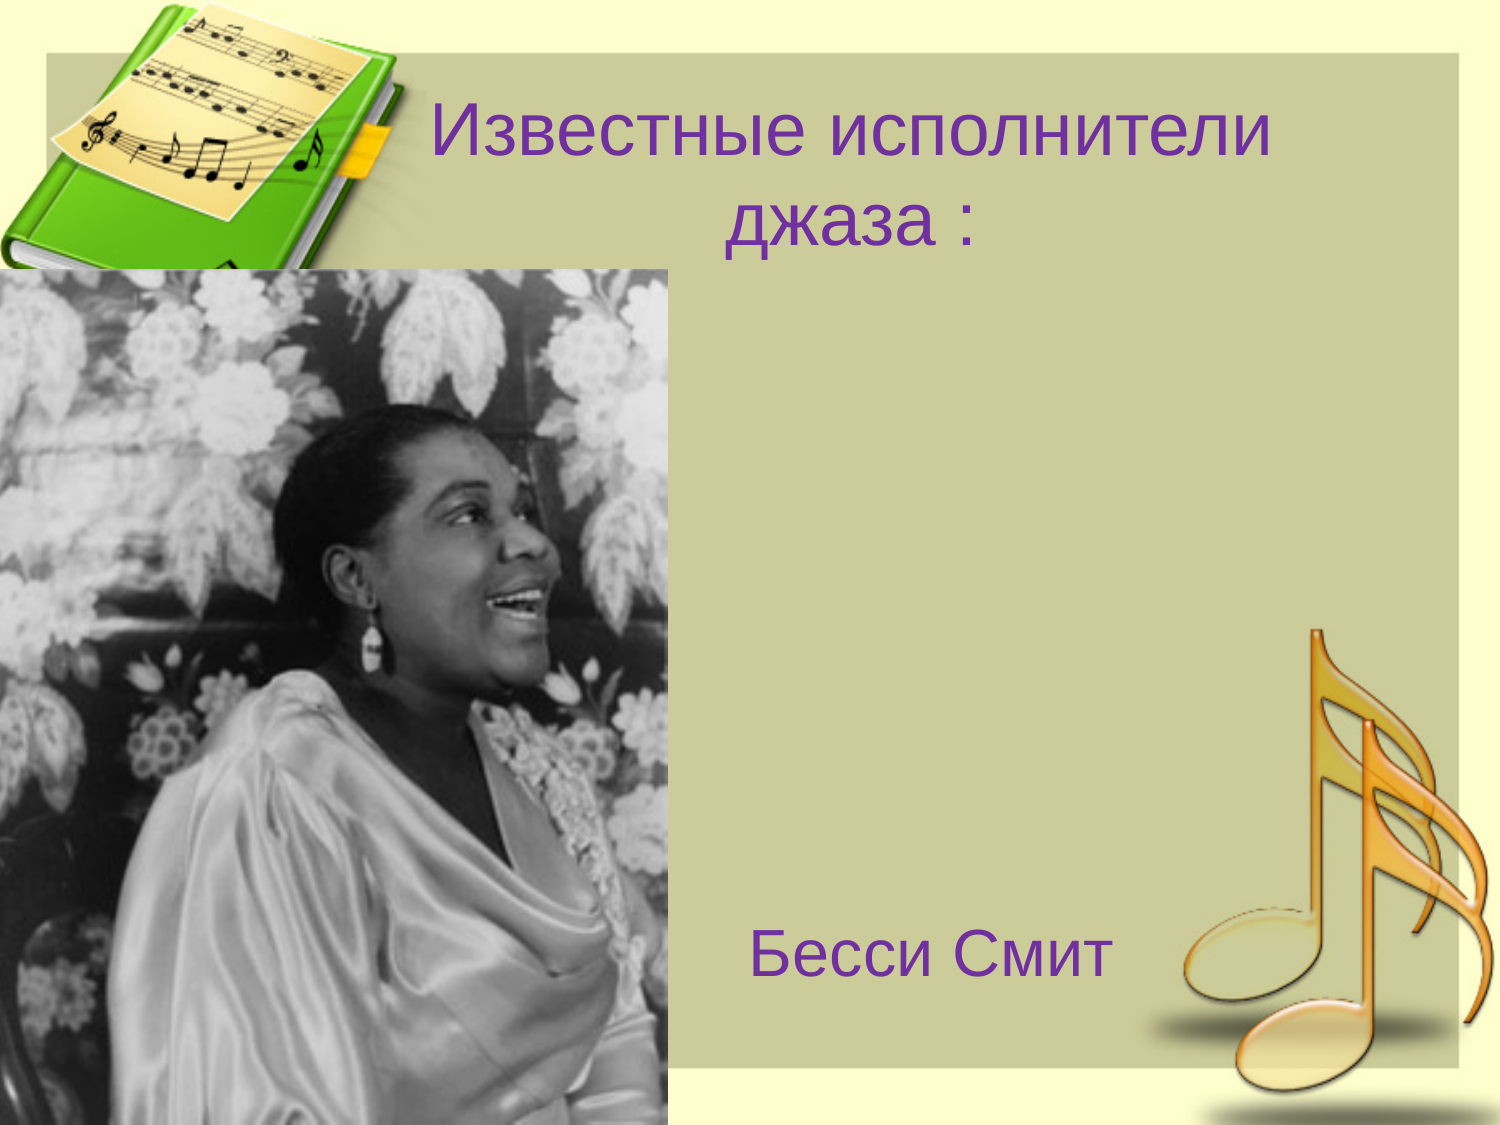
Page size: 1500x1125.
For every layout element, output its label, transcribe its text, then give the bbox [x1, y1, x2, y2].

subtitle Бесси Смит [679, 902, 1184, 1125]
title Известные исполнители джаза : [316, 70, 1388, 270]
picture [0, 0, 1500, 1125]
